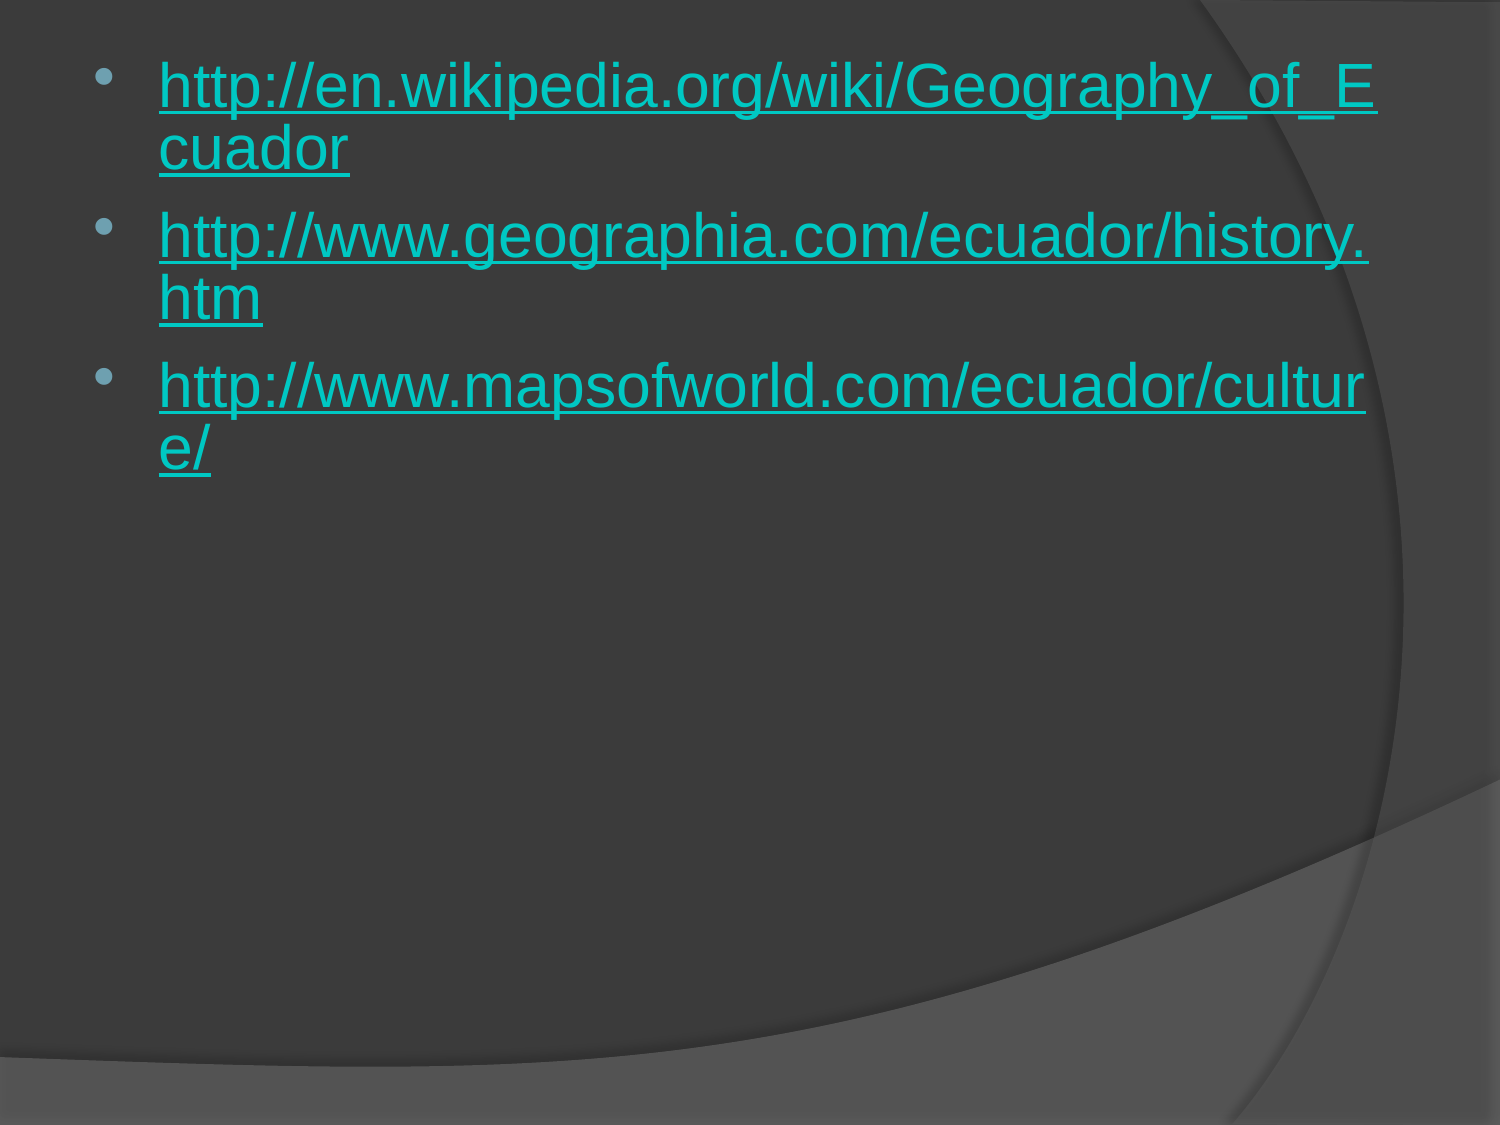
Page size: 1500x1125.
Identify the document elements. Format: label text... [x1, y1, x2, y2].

list http://en.wikipedia.org/wiki/Geography_of_Ecuador http://www.geographia.com/ecuador/history.htm http://www.mapsofworld.com/ecuador/culture/ [75, 37, 1413, 1005]
